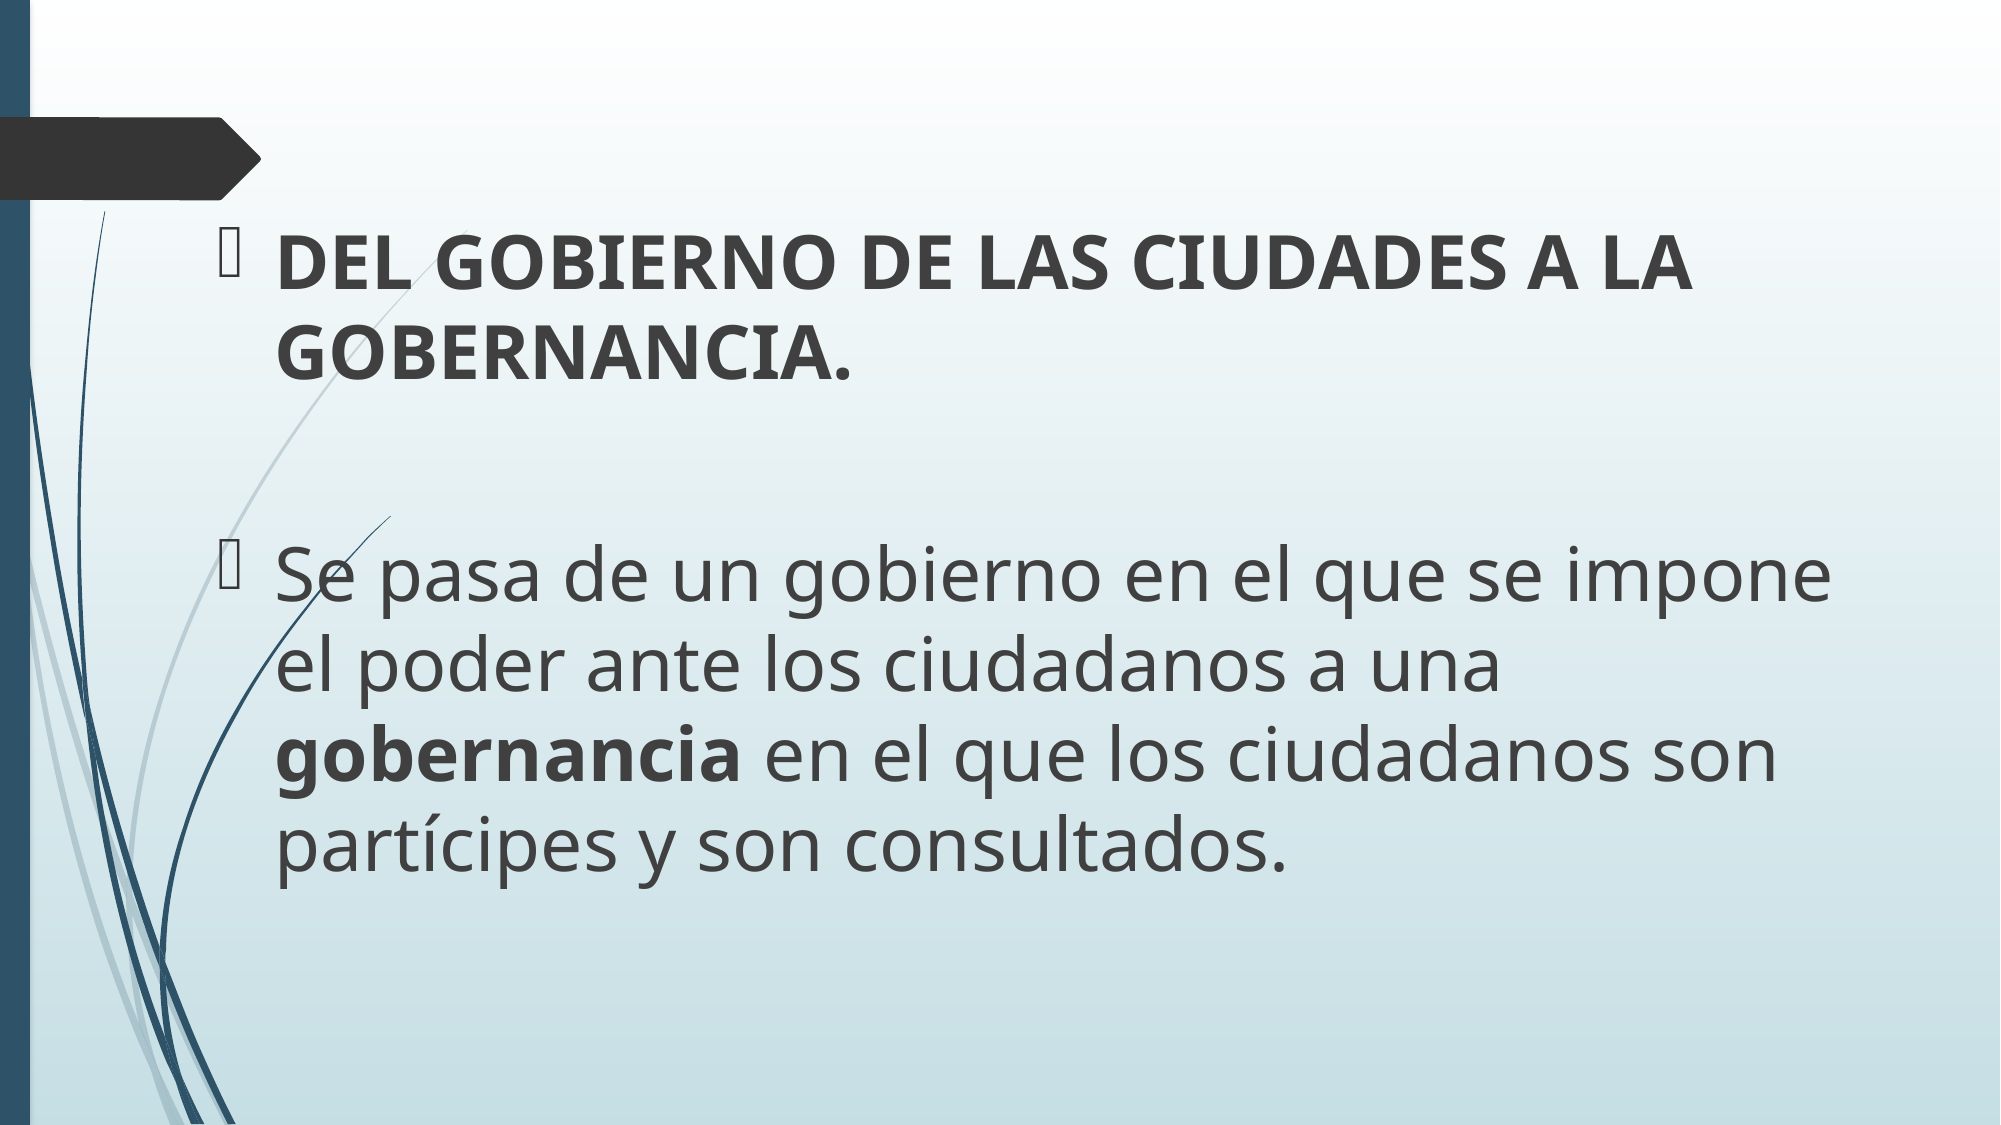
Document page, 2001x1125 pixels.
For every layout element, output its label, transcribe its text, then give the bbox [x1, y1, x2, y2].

list DEL GOBIERNO DE LAS CIUDADES A LA GOBERNANCIA. Se pasa de un gobierno en el que se impone el poder ante los ciudadanos a una gobernancia en el que los ciudadanos son partícipes y son consultados. [202, 207, 1888, 1063]
